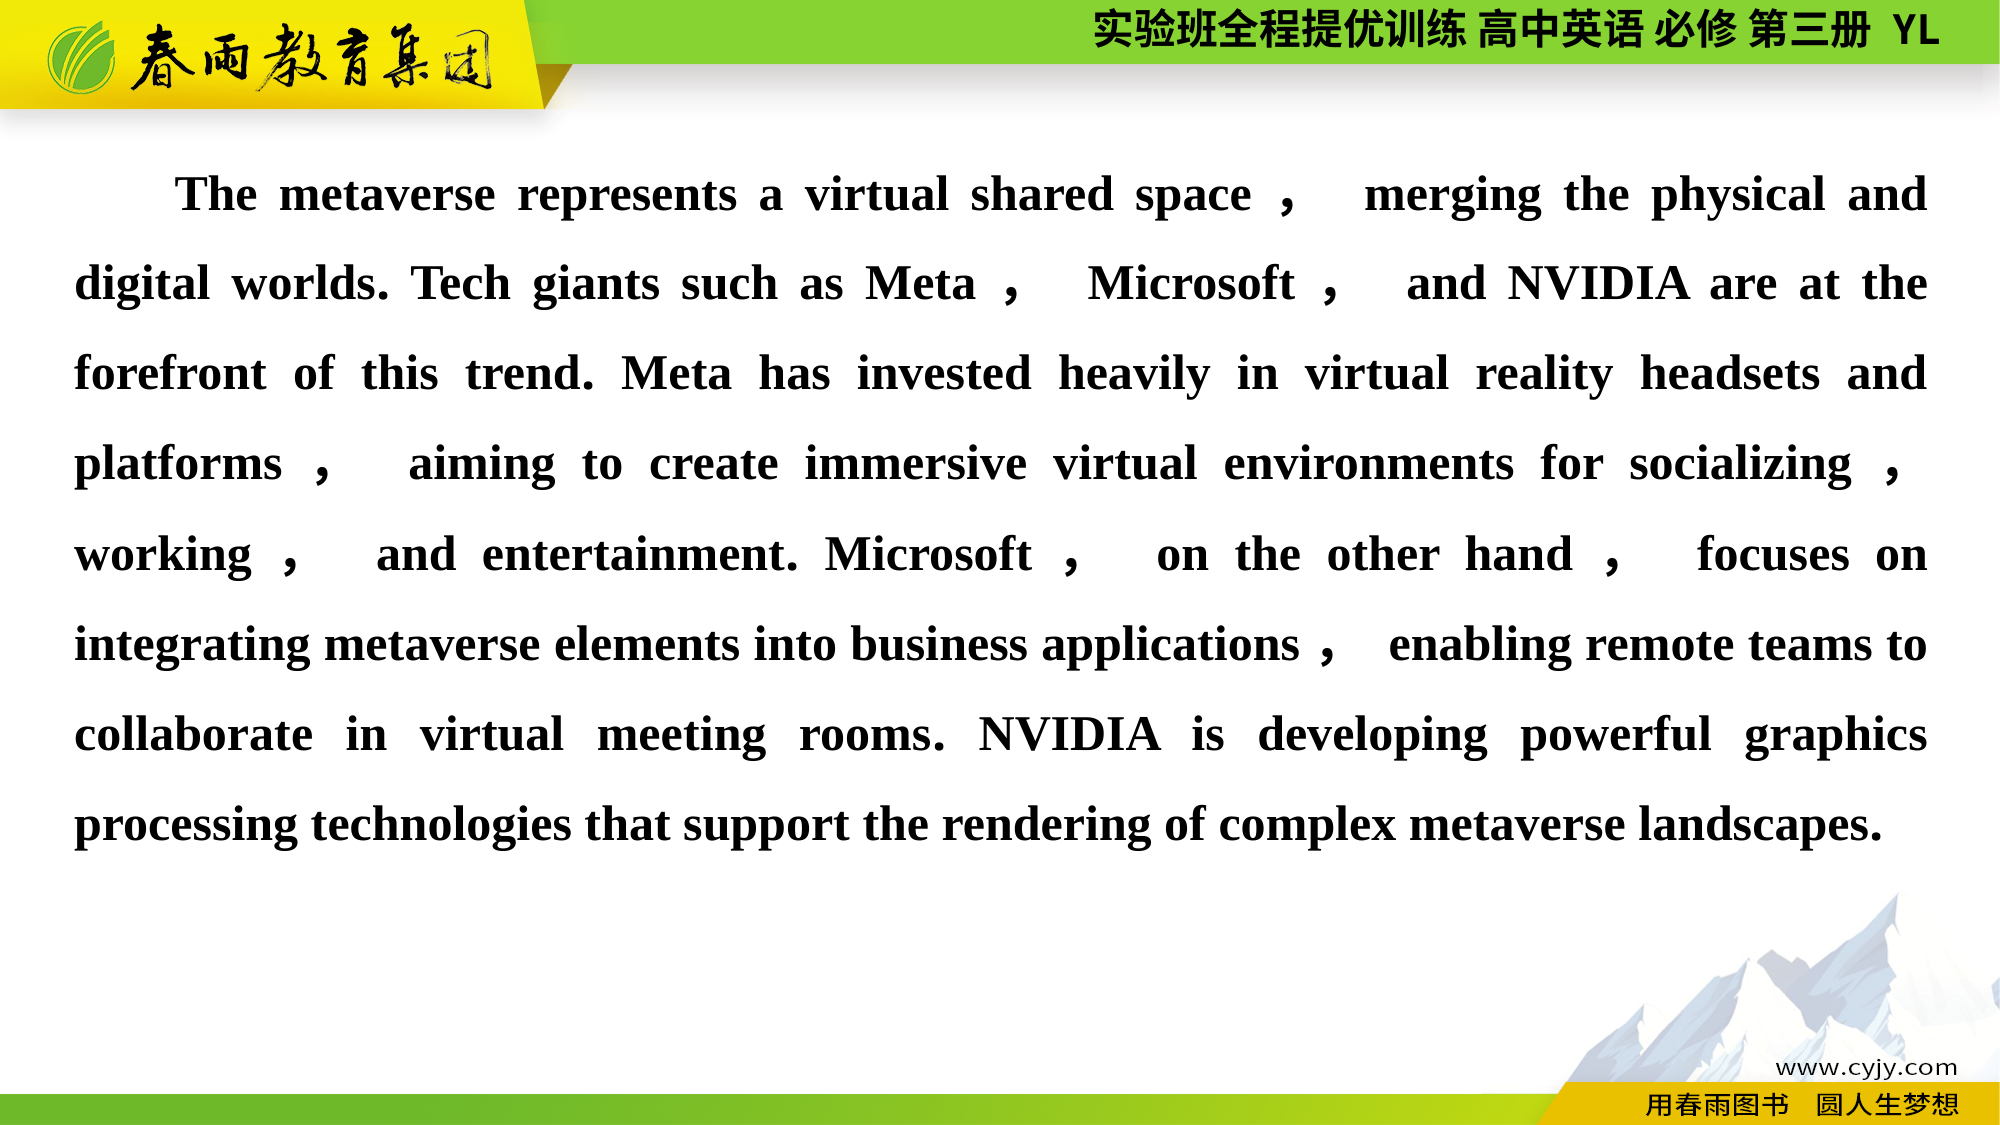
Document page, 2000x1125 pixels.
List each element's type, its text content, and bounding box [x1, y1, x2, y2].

list The metaverse represents a virtual shared space， merging the physical and digital worlds. Tech giants such as Meta， Microsoft， and NVIDIA are at the forefront of this trend. Meta has invested heavily in virtual reality headsets and platforms， aiming to create immersive virtual environments for socializing， working， and entertainment. Microsoft， on the other hand， focuses on integrating metaverse elements into business applications， enabling remote teams to collaborate in virtual meeting rooms. NVIDIA is developing powerful graphics processing technologies that support the rendering of complex metaverse landscapes. [59, 122, 1944, 854]
picture [0, 0, 2000, 1125]
